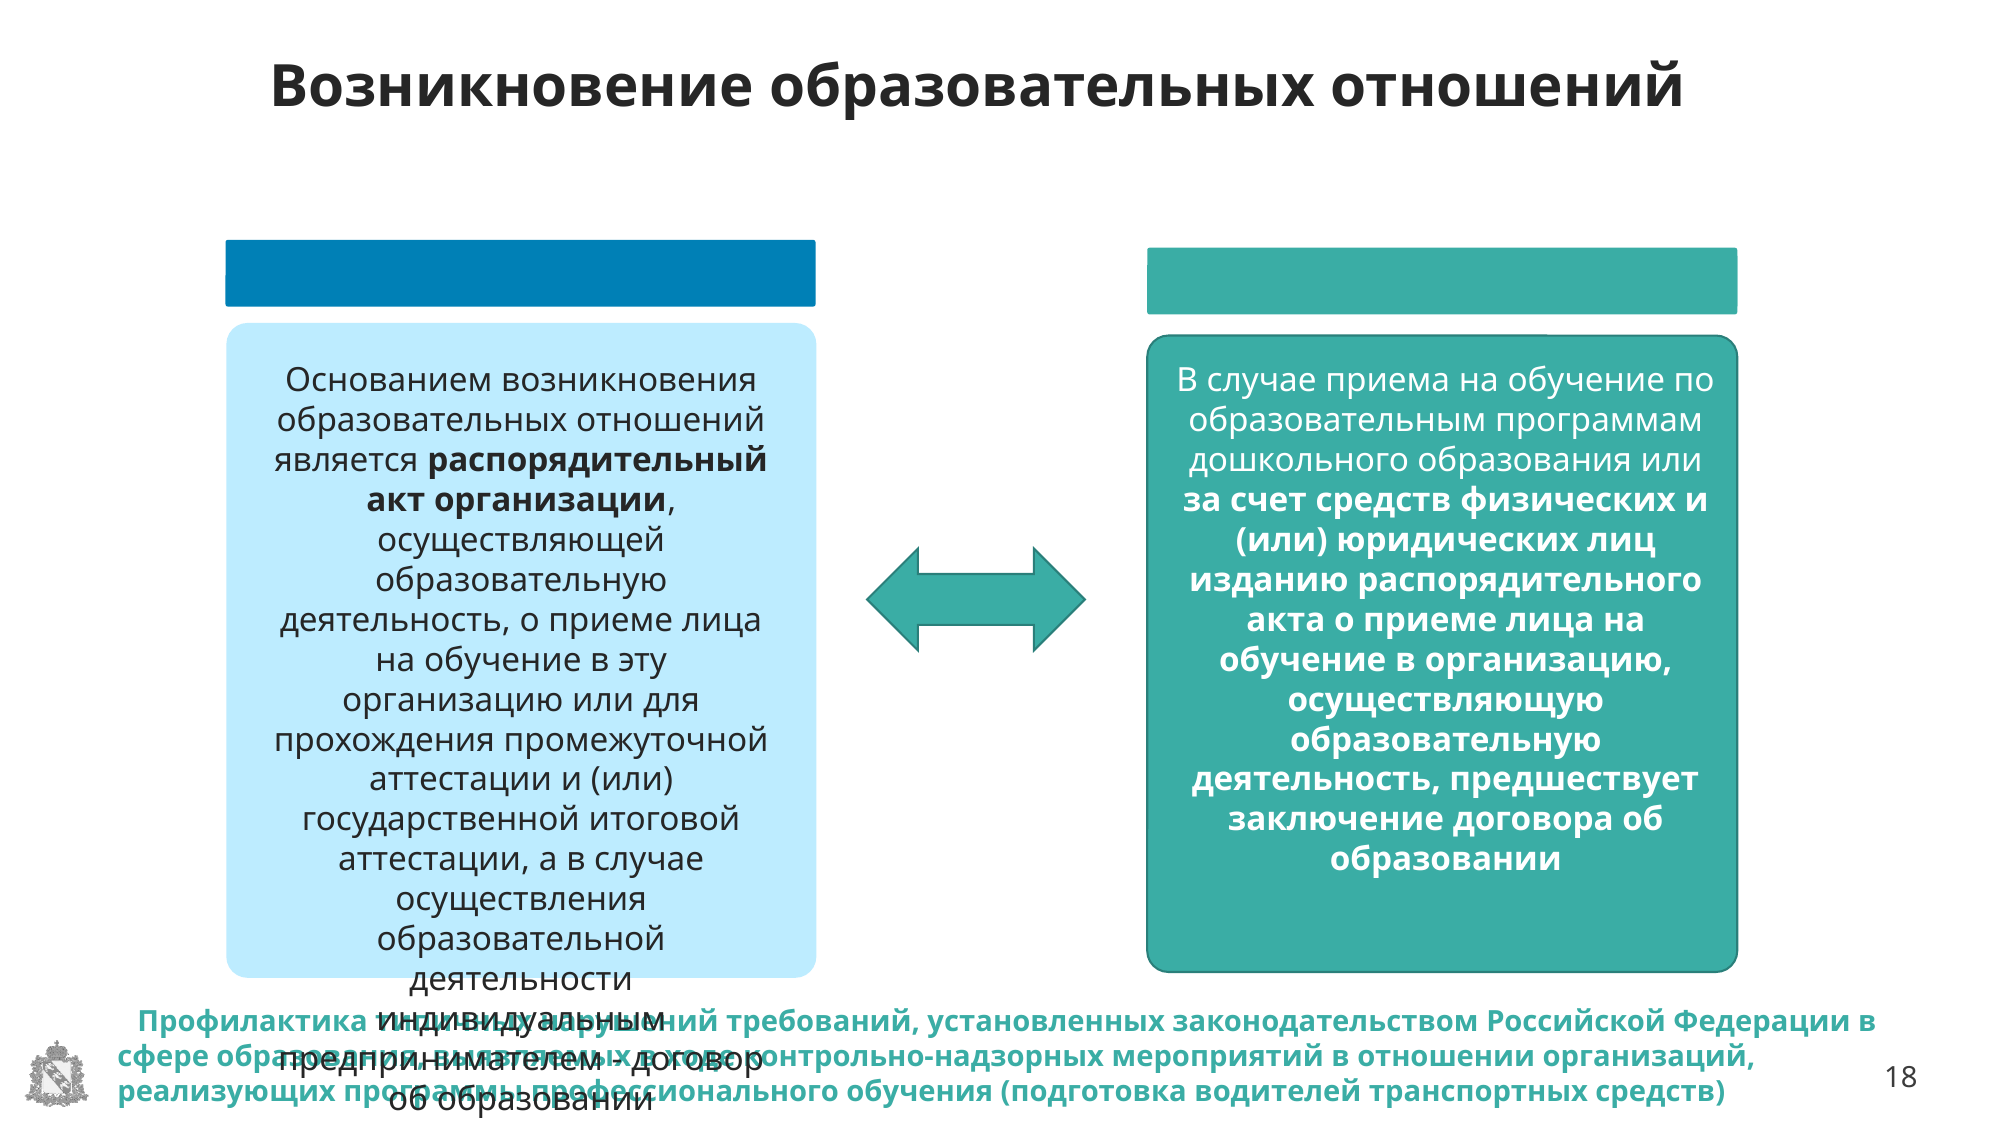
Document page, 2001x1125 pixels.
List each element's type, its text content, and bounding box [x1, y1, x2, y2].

text_box [226, 322, 817, 978]
text_box В случае приема на обучение по образовательным программам дошкольного образования или за счет средств физических и (или) юридических лиц изданию распорядительного акта о приеме лица на обучение в организацию, осуществляющую образовательную деятельность, предшествует заключение договора об образовании [1154, 350, 1738, 885]
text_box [1147, 247, 1738, 315]
title Возникновение образовательных отношений [86, 65, 1869, 180]
text_box Основанием возникновения образовательных отношений является распорядительный акт организации, осуществляющей образовательную деятельность, о приеме лица на обучение в эту организацию или для прохождения промежуточной аттестации и (или) государственной итоговой аттестации, а в случае осуществления образовательной деятельности индивидуальным предпринимателем - договор об образовании [250, 350, 793, 1125]
text_box [1146, 334, 1739, 974]
text_box [865, 546, 1087, 653]
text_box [225, 239, 816, 307]
